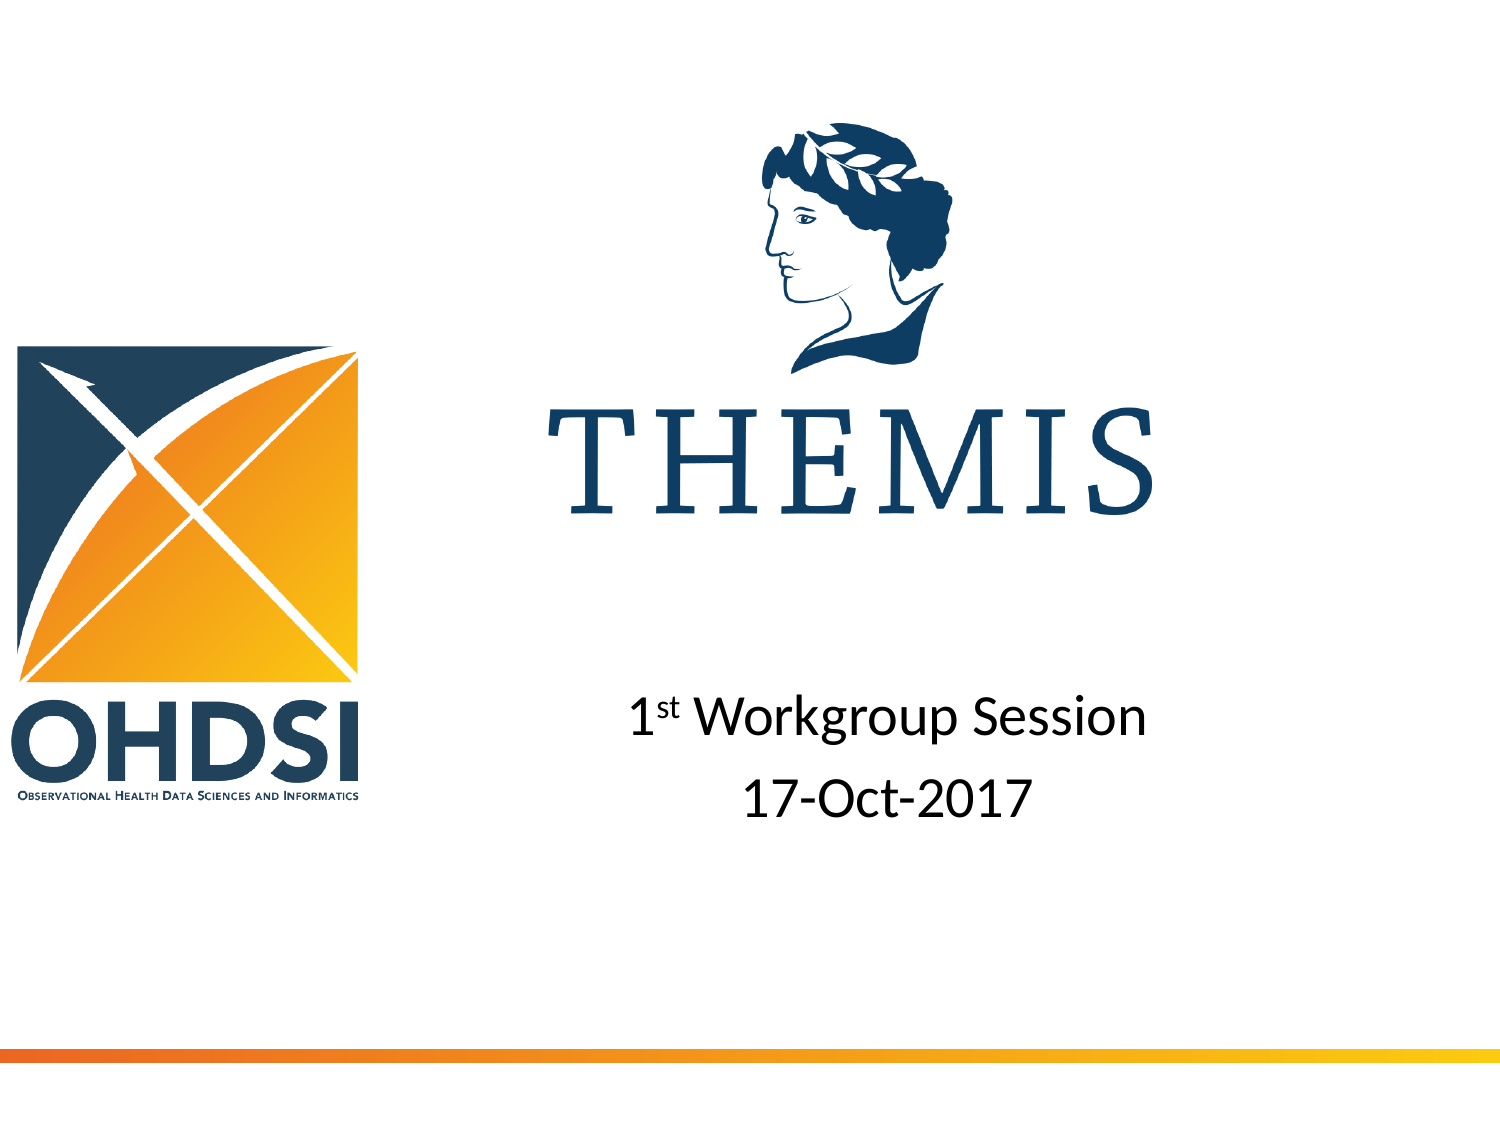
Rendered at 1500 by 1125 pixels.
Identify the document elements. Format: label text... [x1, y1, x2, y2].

picture [0, 307, 403, 838]
picture [537, 0, 1163, 626]
subtitle 1st Workgroup Session 17-Oct-2017 [387, 662, 1388, 950]
